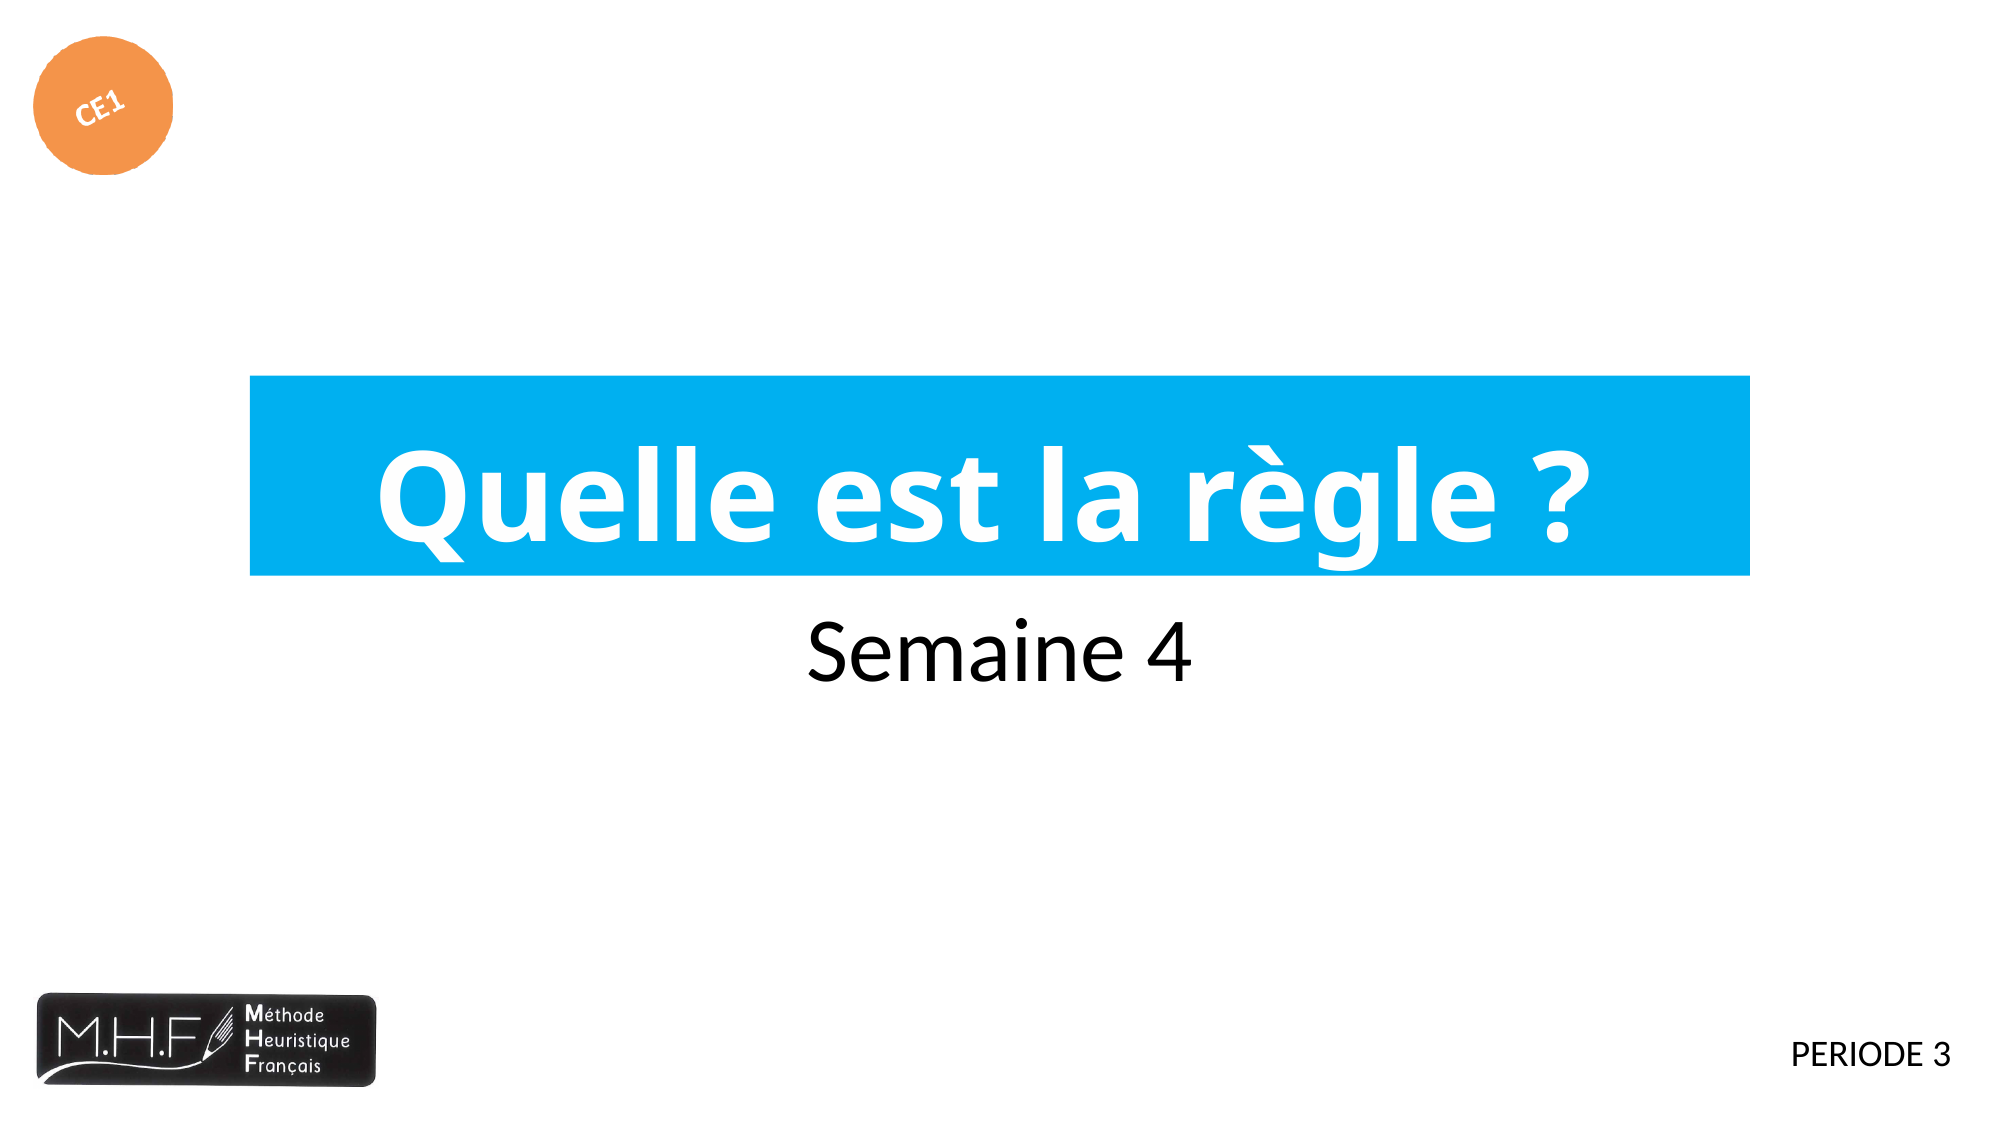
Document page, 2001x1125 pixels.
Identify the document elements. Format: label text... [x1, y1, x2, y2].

text_box PERIODE 3 [1362, 1021, 1967, 1082]
subtitle Semaine 4 [249, 595, 1750, 867]
picture [33, 990, 379, 1089]
picture [33, 36, 173, 175]
title Quelle est la règle ? [249, 375, 1750, 576]
